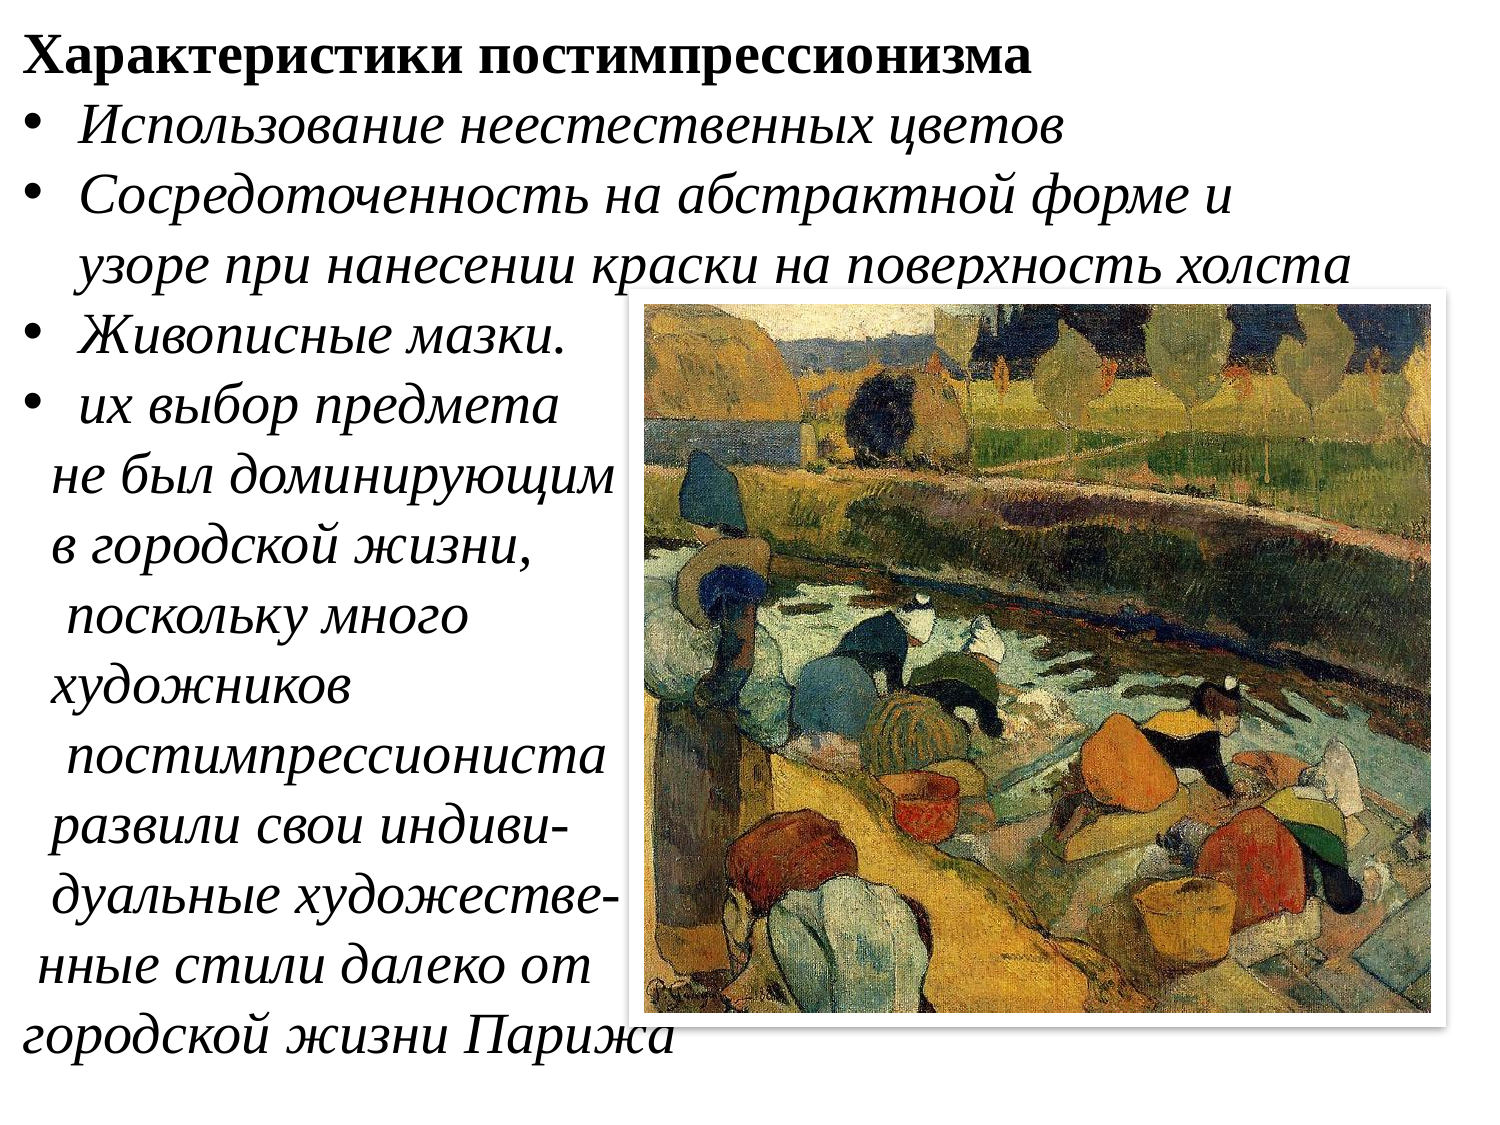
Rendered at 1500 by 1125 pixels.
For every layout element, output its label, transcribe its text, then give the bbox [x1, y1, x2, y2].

picture [643, 303, 1432, 1013]
text_box Характеристики постимпрессионизма Использование неестественных цветов Сосредоточенность на абстрактной форме и узоре при нанесении краски на поверхность холста Живописные мазки. их выбор предмета не был доминирующим в городской жизни, поскольку много художников постимпрессиониста развили свои индиви- дуальные художестве- нные стили далеко от городской жизни Парижа [7, 8, 1390, 1118]
